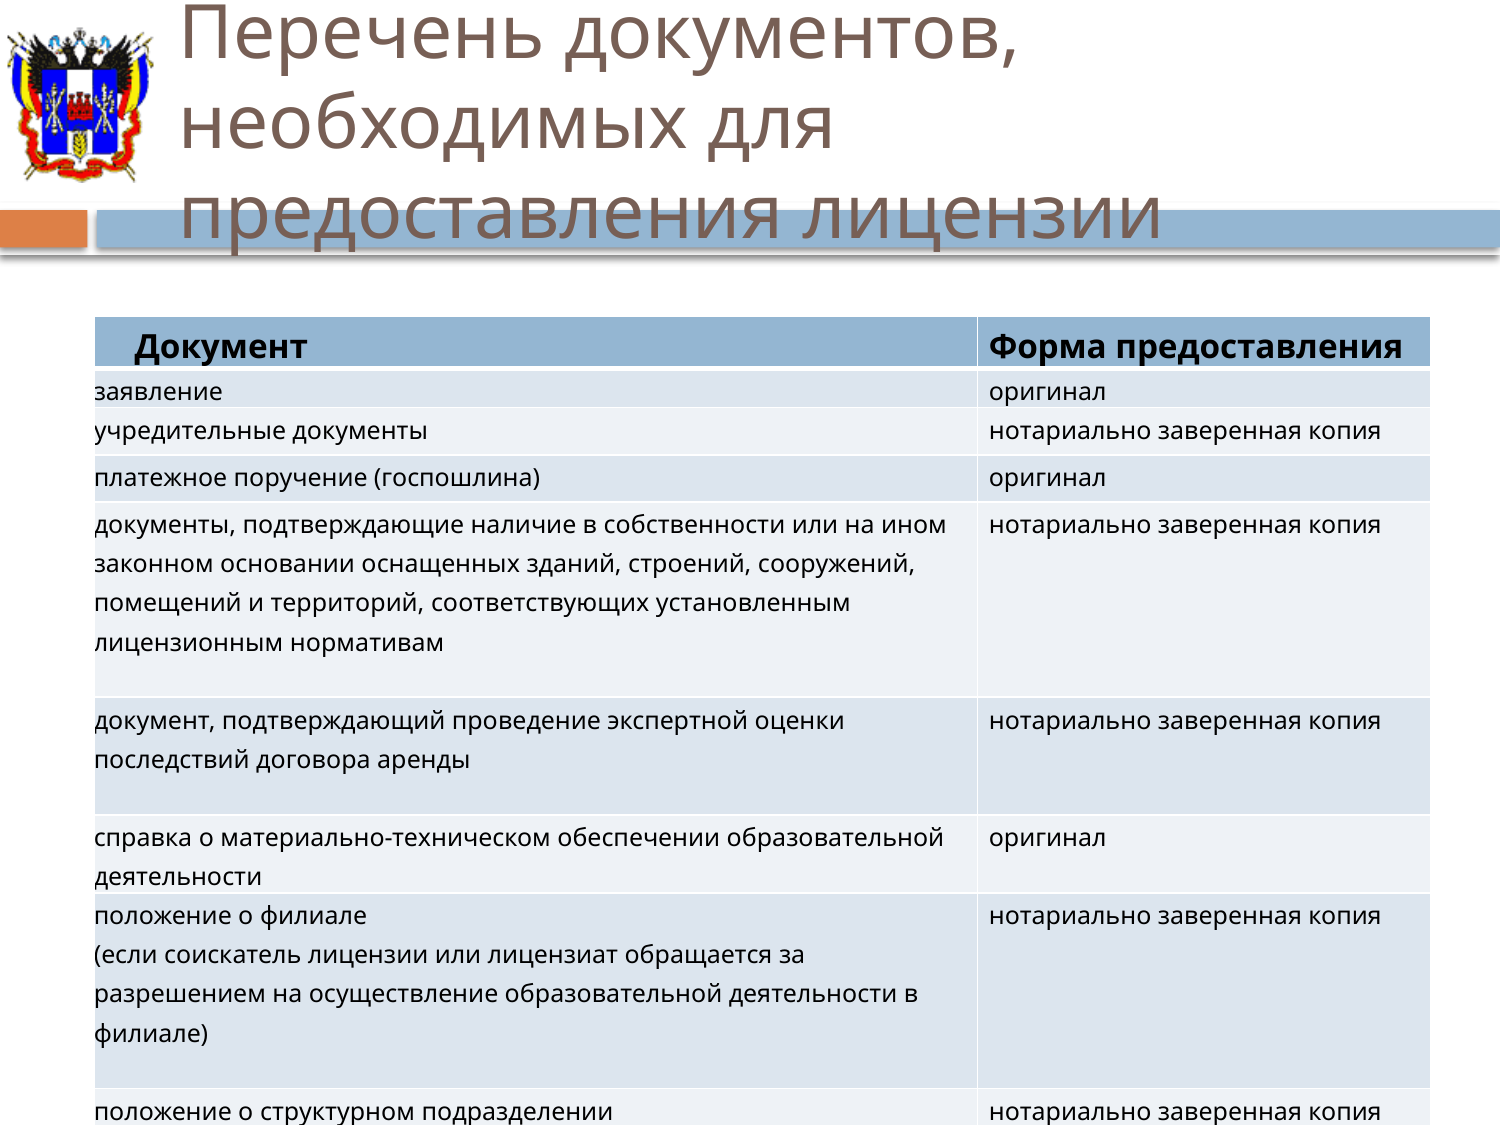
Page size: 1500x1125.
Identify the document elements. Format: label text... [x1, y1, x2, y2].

table_cell учредительные документы [95, 408, 977, 454]
table_cell оригинал [978, 456, 1430, 501]
table_cell заявление [95, 371, 977, 407]
table_header Форма предоставления [978, 317, 1430, 366]
table_cell нотариально заверенная копия [978, 1089, 1430, 1125]
title Перечень документов, необходимых для предоставления лицензии [164, 37, 1438, 200]
table_cell справка о материально-техническом обеспечении образовательной деятельности [95, 816, 977, 892]
table_cell оригинал [978, 371, 1430, 407]
table_cell оригинал [978, 816, 1430, 892]
table_header Документ [95, 317, 977, 366]
table_cell положение о филиале (если соискатель лицензии или лицензиат обращается за разрешением на осуществление образовательной деятельности в филиале) [95, 894, 977, 1088]
table_cell платежное поручение (госпошлина) [95, 456, 977, 501]
table_cell нотариально заверенная копия [978, 698, 1430, 814]
table_cell нотариально заверенная копия [978, 503, 1430, 696]
table_cell нотариально заверенная копия [978, 894, 1430, 1088]
table_cell нотариально заверенная копия [978, 408, 1430, 454]
table_cell положение о структурном подразделении (если структурное подразделение осуществляет реализацию образовательных программ профессиональной подготовки) [95, 1089, 977, 1125]
table_cell документы, подтверждающие наличие в собственности или на ином законном основании оснащенных зданий, строений, сооружений, помещений и территорий, соответствующих установленным лицензионным нормативам [95, 503, 977, 696]
table_cell документ, подтверждающий проведение экспертной оценки последствий договора аренды [95, 698, 977, 814]
picture [0, 23, 160, 184]
